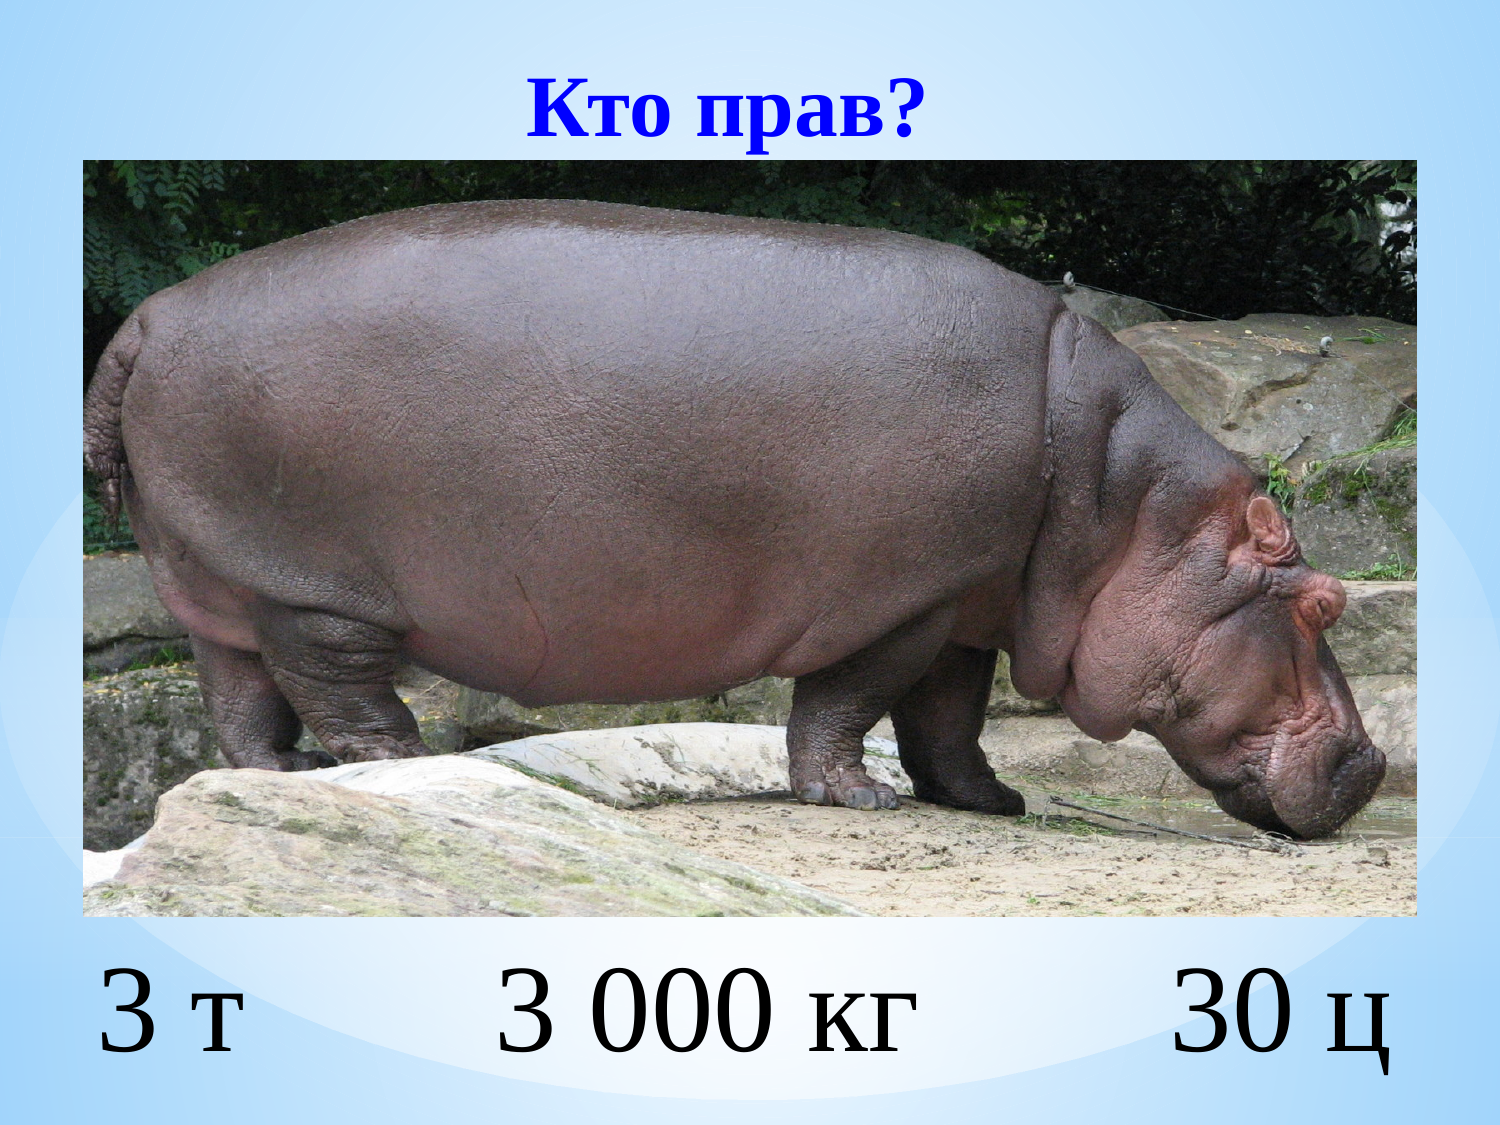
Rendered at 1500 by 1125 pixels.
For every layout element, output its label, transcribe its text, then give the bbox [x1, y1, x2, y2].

text_box Кто прав? [53, 30, 1403, 172]
text_box 3 т 3 000 кг 30 ц [81, 924, 1418, 1084]
picture [83, 160, 1417, 917]
